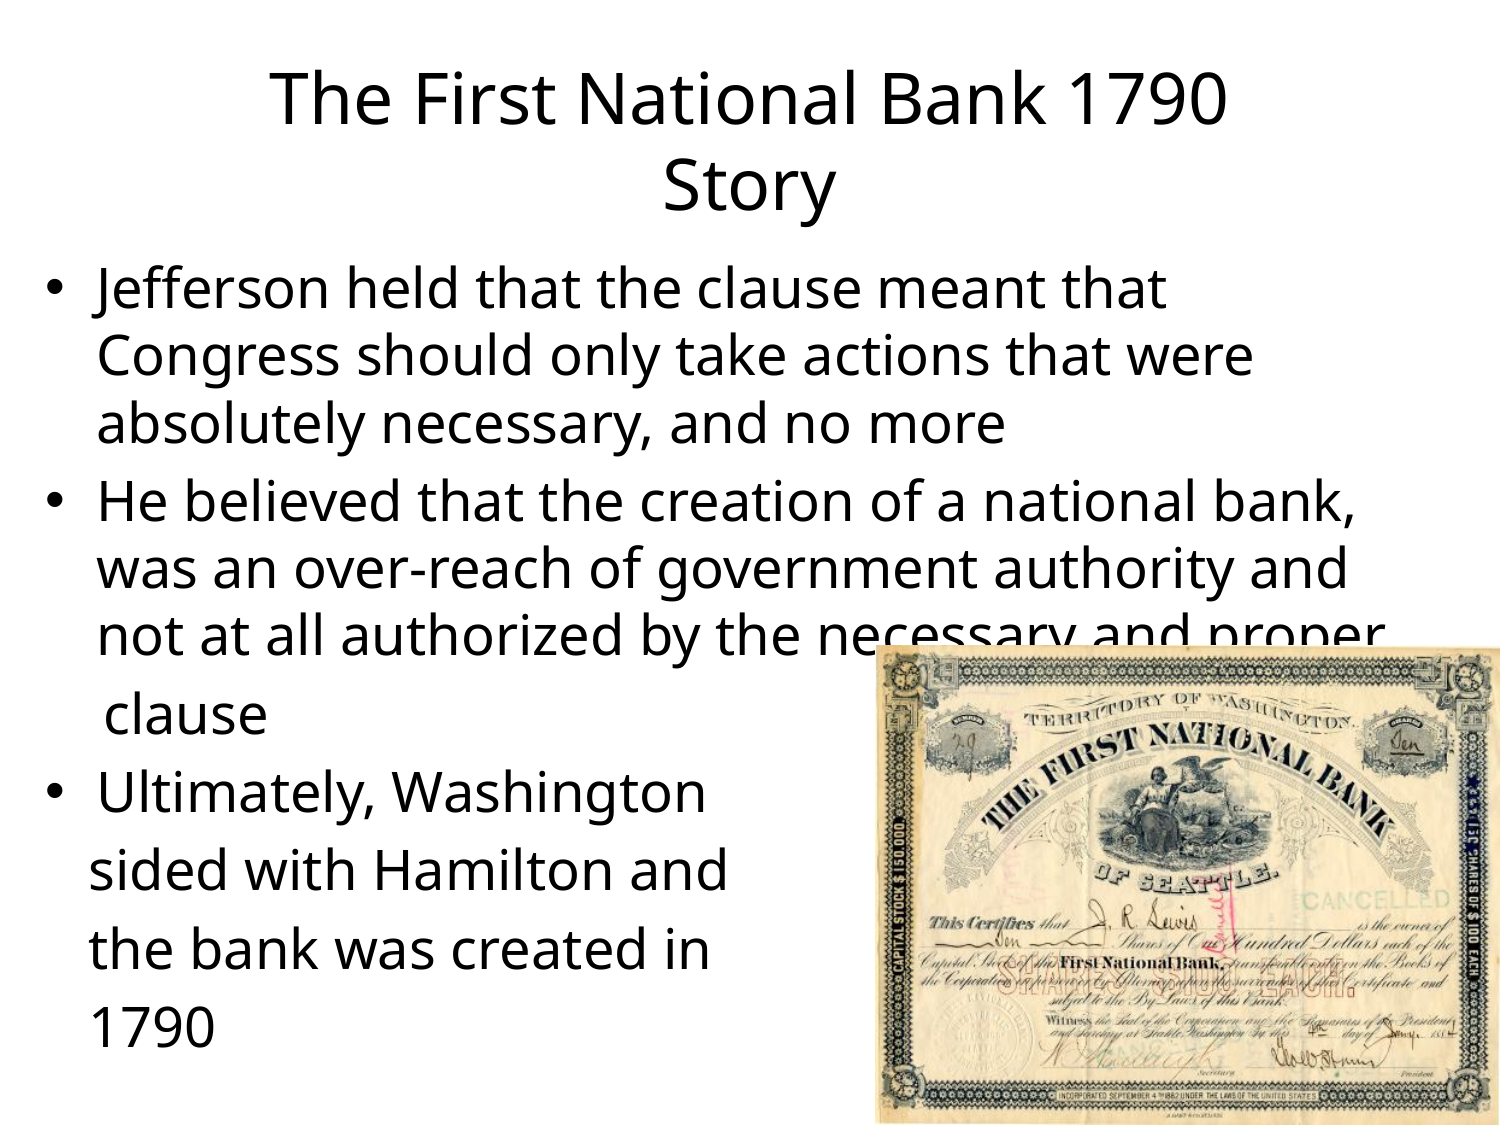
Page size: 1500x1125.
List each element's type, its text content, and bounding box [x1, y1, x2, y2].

picture [874, 645, 1500, 1125]
list Jefferson held that the clause meant that Congress should only take actions that were absolutely necessary, and no more He believed that the creation of a national bank, was an over-reach of government authority and not at all authorized by the necessary and proper clause Ultimately, Washington sided with Hamilton and the bank was created in 1790 [30, 245, 1425, 1084]
title The First National Bank 1790 Story [75, 45, 1425, 233]
